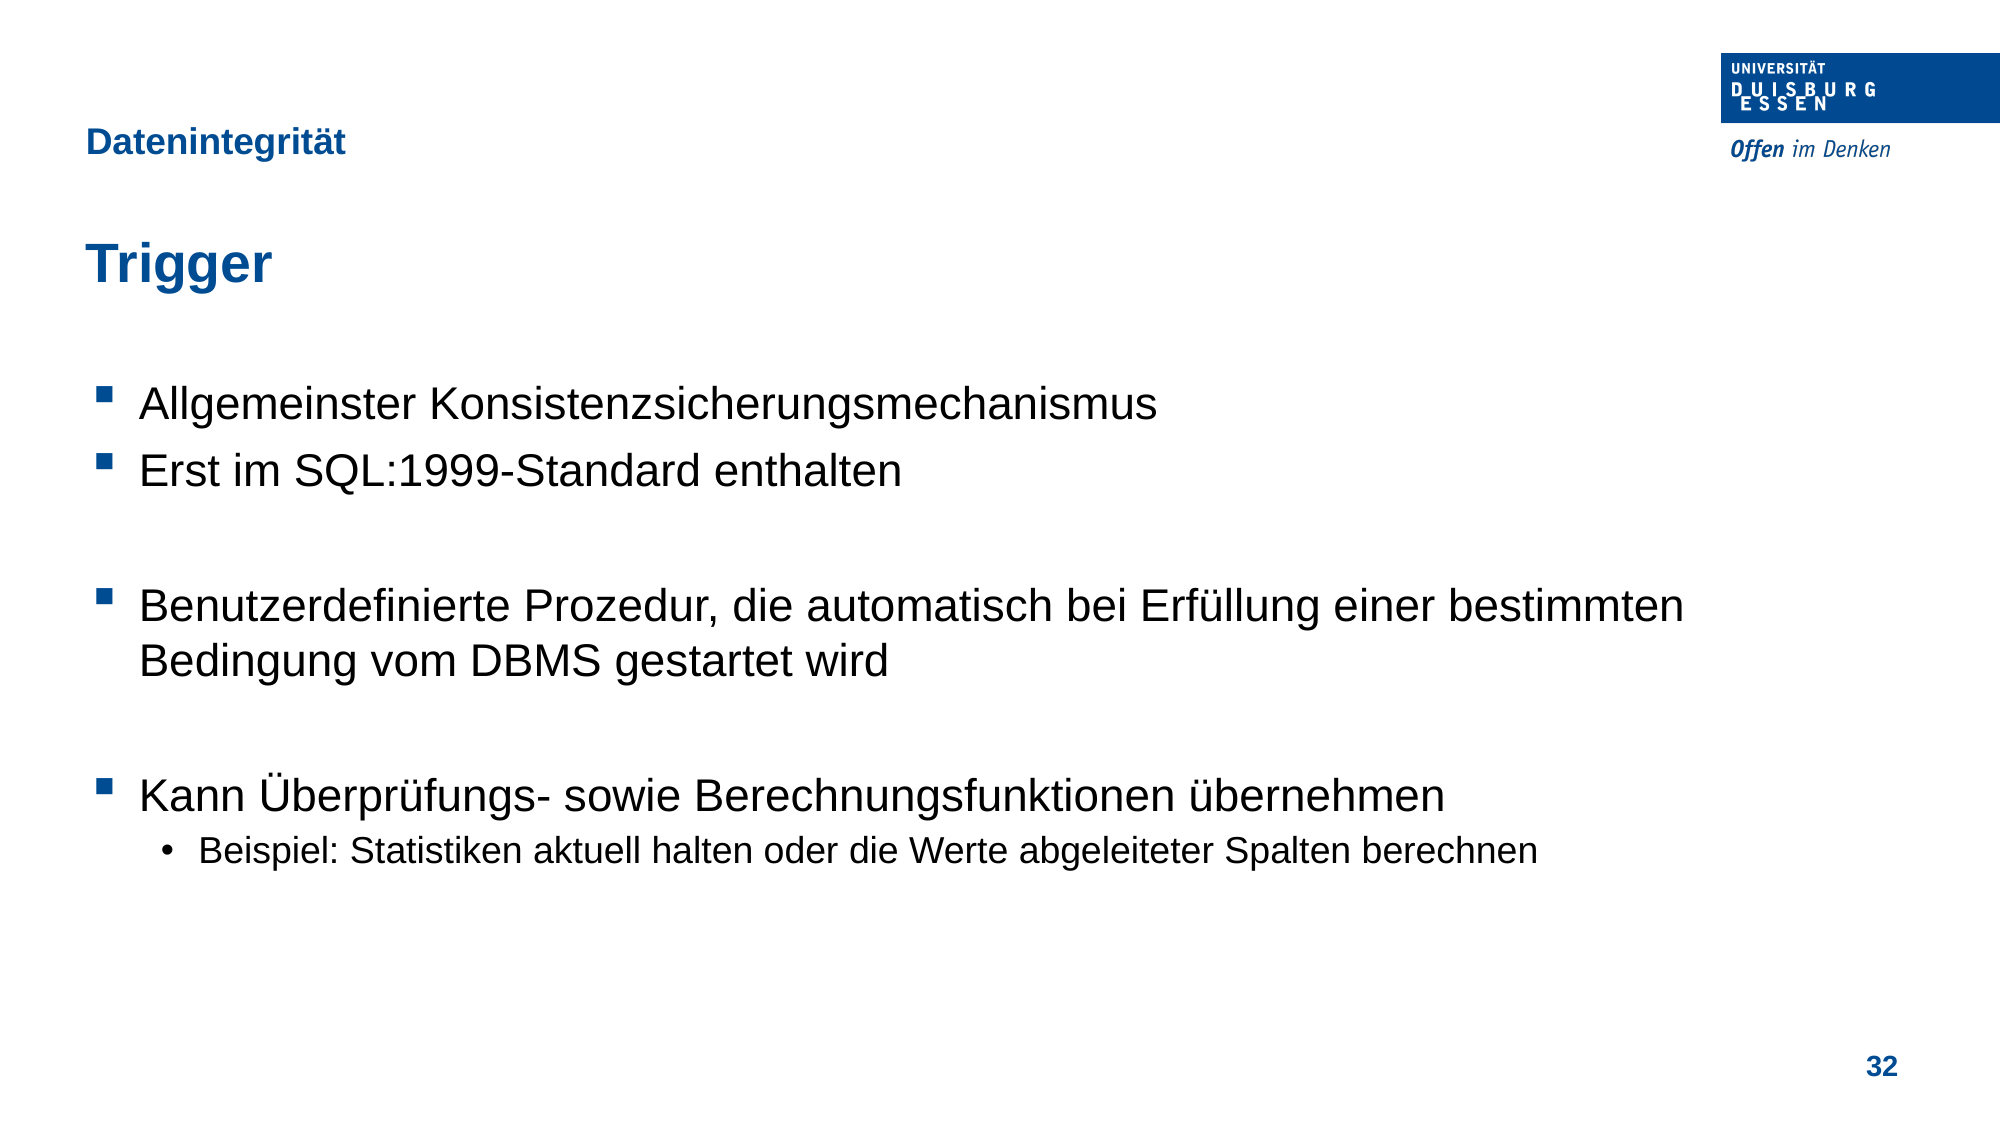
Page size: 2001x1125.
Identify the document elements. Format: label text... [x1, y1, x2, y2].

list Trigger [85, 227, 1694, 303]
list Datenintegrität [85, 122, 1694, 163]
list Allgemeinster Konsistenzsicherungsmechanismus Erst im SQL:1999-Standard enthalten Benutzerdefinierte Prozedur, die automatisch bei Erfüllung einer bestimmten Bedingung vom DBMS gestartet wird Kann Überprüfungs- sowie Berechnungsfunktionen übernehmen Beispiel: Statistiken aktuell halten oder die Werte abgeleiteter Spalten berechnen [85, 366, 1914, 987]
slide_number 32 [1677, 1039, 1914, 1081]
picture [1721, 53, 2000, 162]
